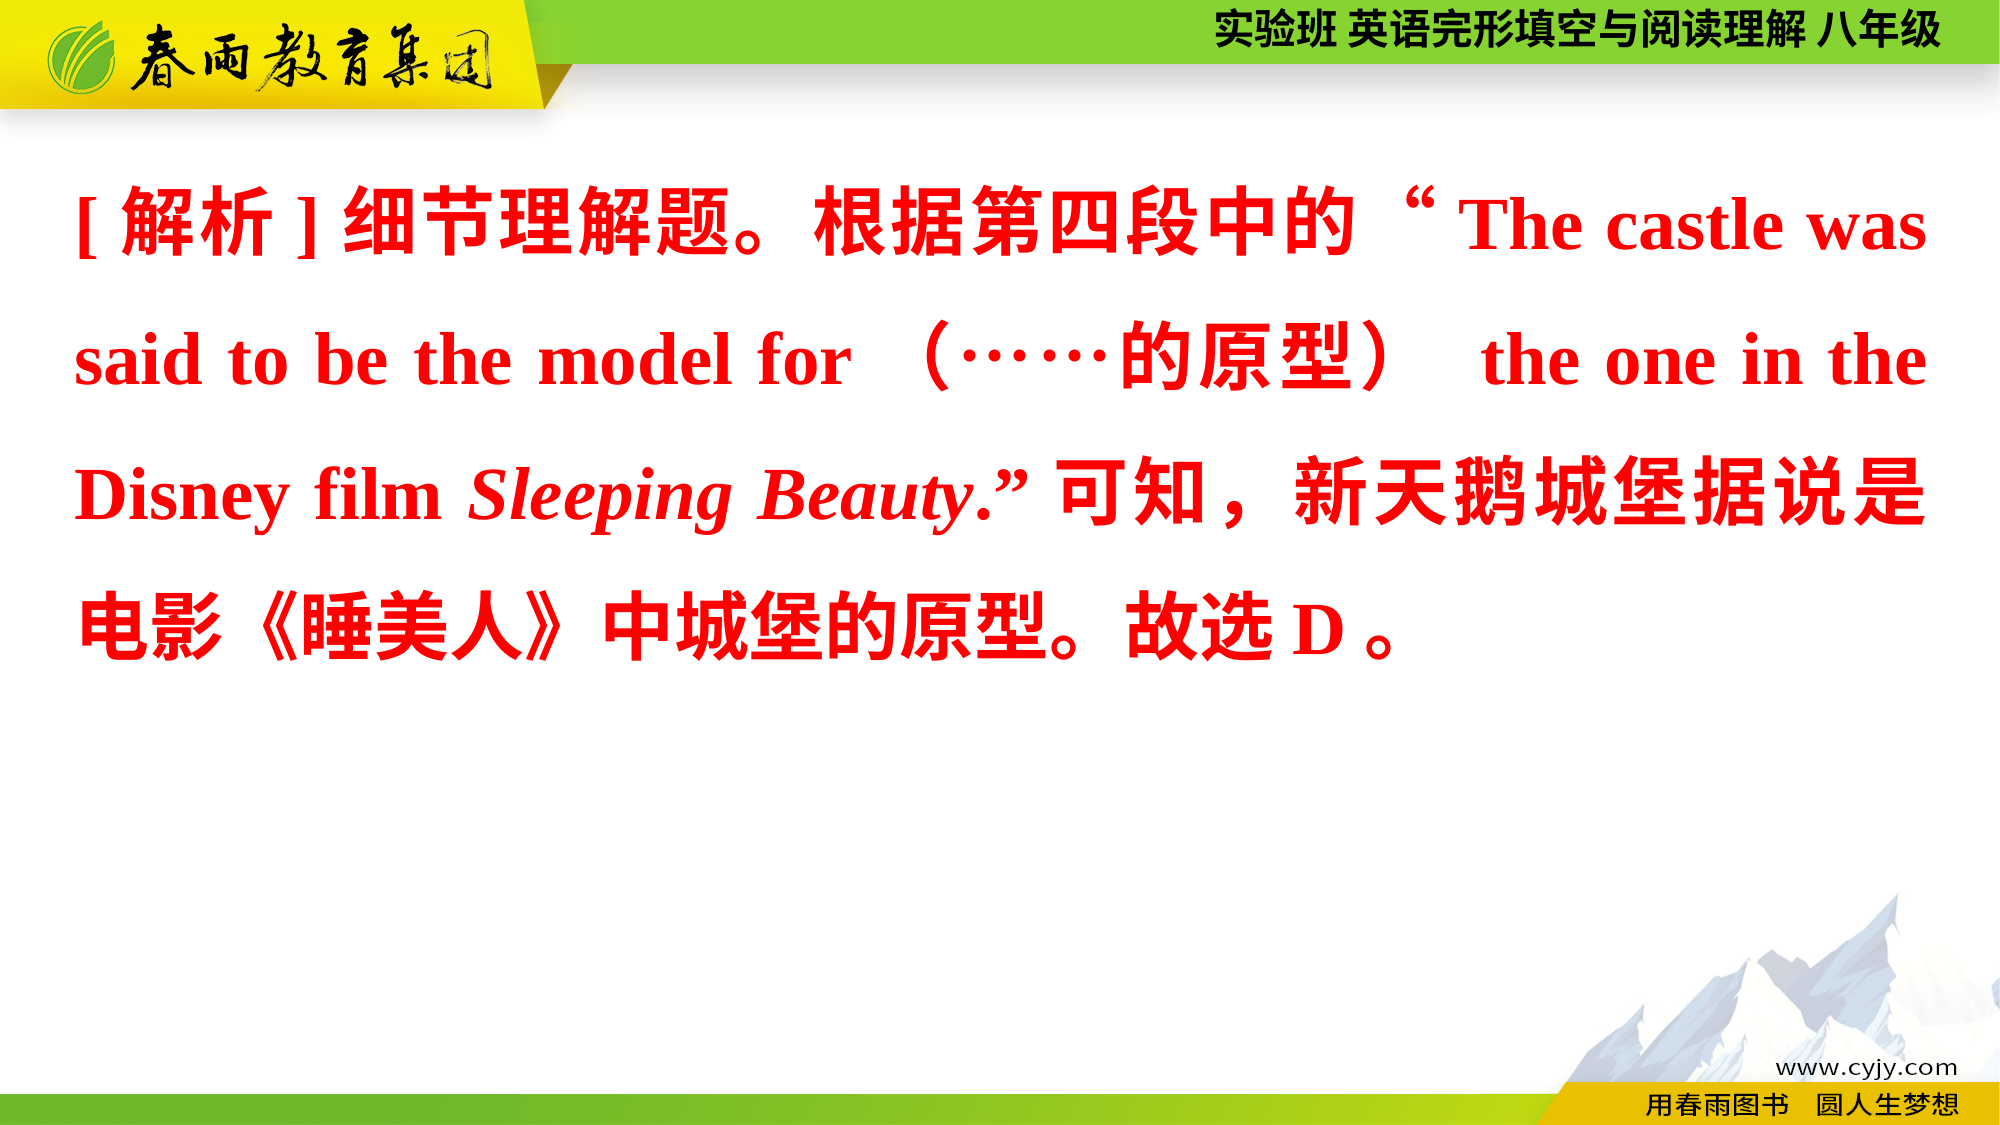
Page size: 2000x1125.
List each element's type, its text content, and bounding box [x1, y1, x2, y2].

picture [0, 0, 2000, 1125]
list [解析]细节理解题。根据第四段中的“The castle was said to be the model for（……的原型） the one in the Disney film Sleeping Beauty.”可知，新天鹅城堡据说是电影《睡美人》中城堡的原型。故选D。 [59, 122, 1944, 666]
